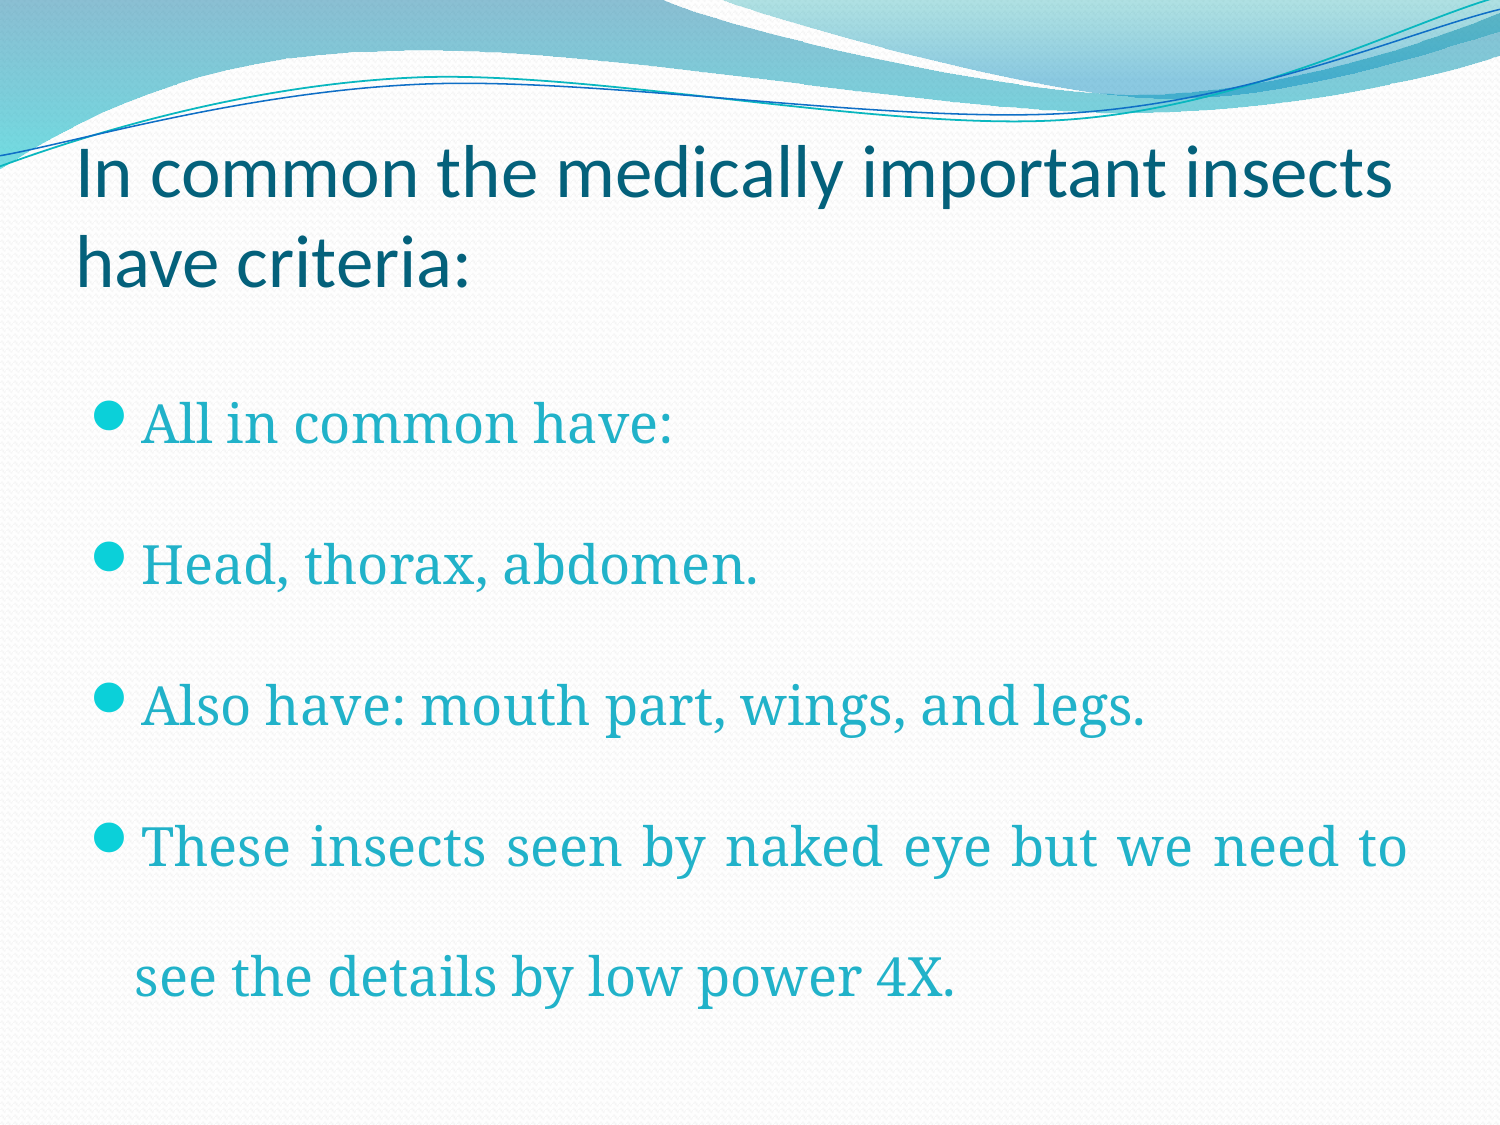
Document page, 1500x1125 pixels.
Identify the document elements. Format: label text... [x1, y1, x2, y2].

list All in common have: Head, thorax, abdomen. Also have: mouth part, wings, and legs. These insects seen by naked eye but we need to see the details by low power 4X. [75, 317, 1425, 1038]
title In common the medically important insects have criteria: [75, 115, 1425, 303]
